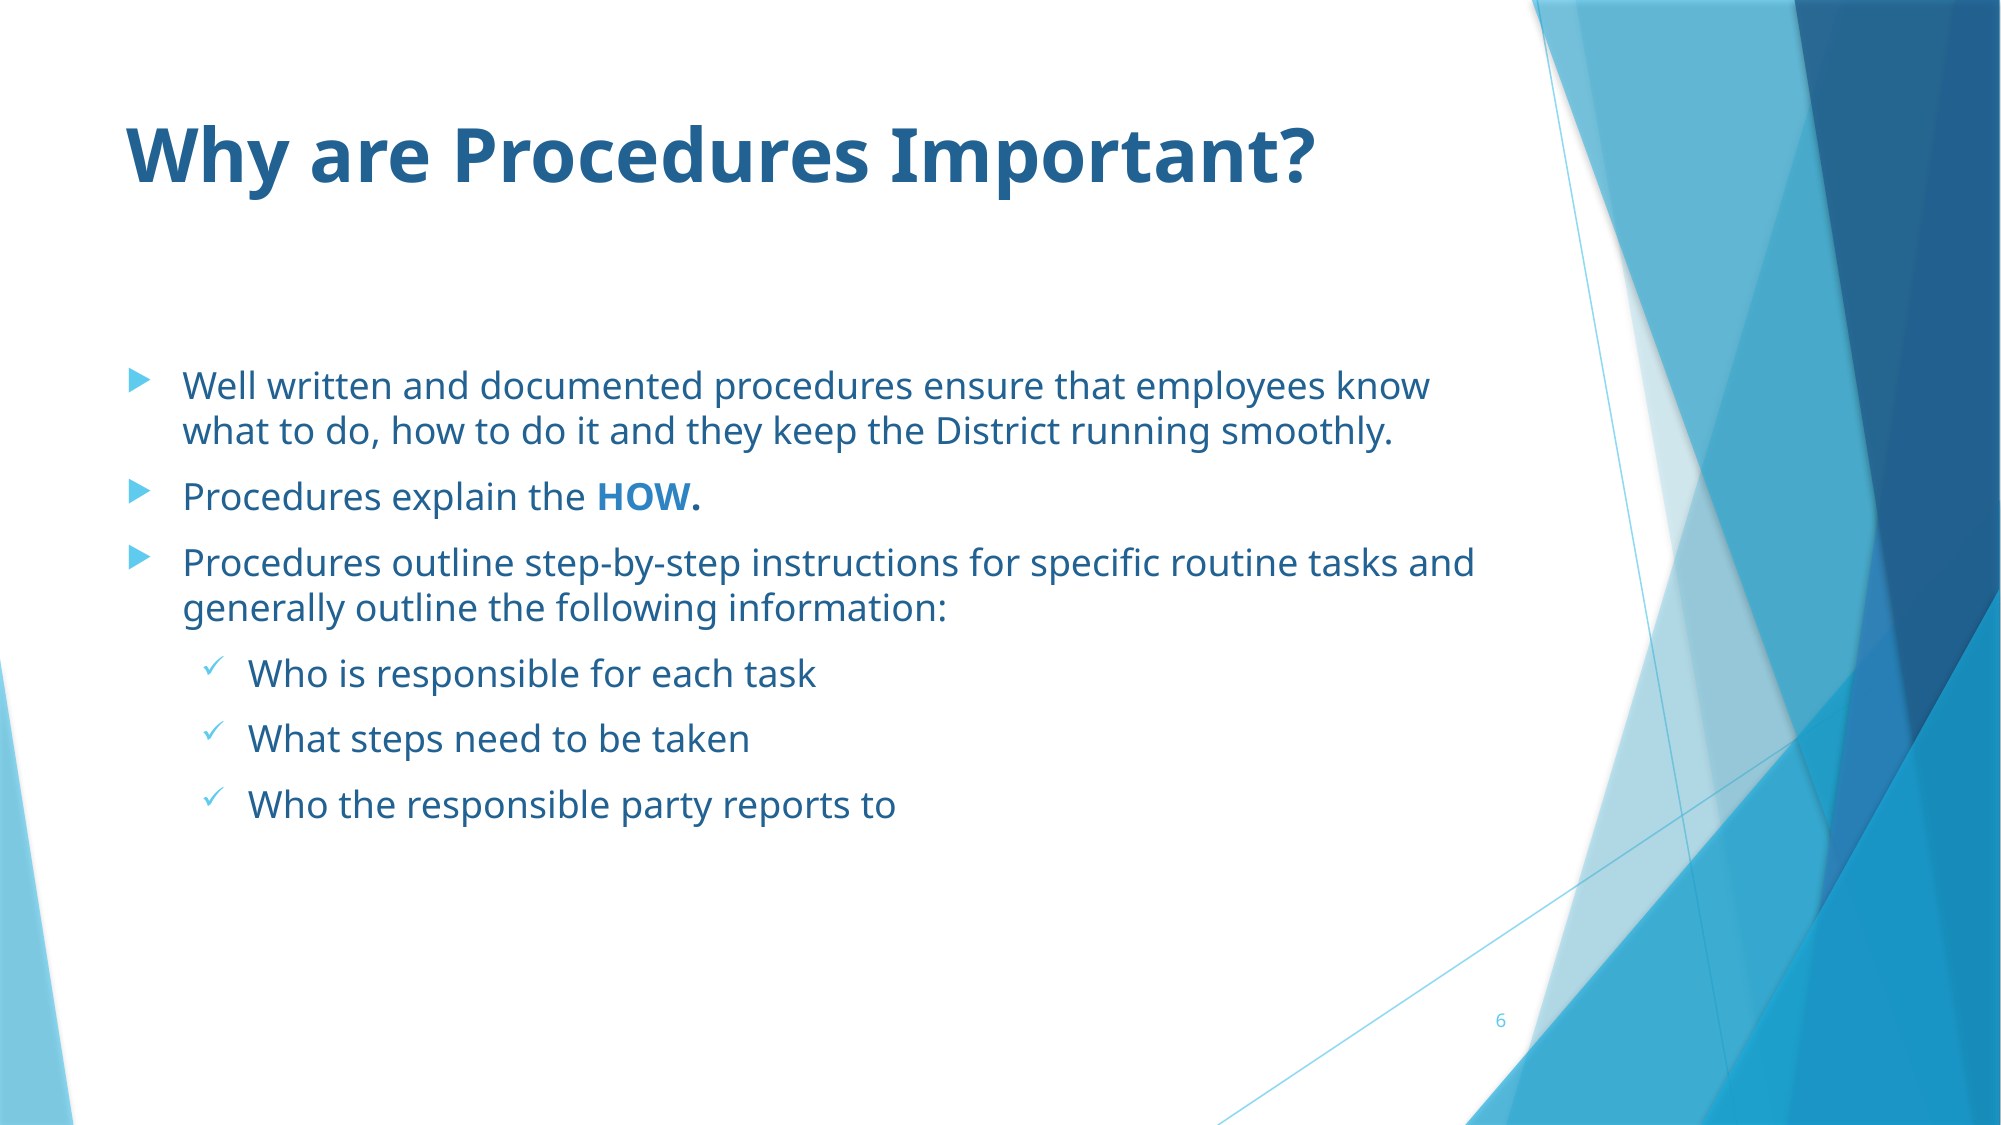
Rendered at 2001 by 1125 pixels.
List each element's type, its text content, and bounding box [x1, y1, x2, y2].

list Well written and documented procedures ensure that employees know what to do, how to do it and they keep the District running smoothly. Procedures explain the HOW. Procedures outline step-by-step instructions for specific routine tasks and generally outline the following information: Who is responsible for each task What steps need to be taken Who the responsible party reports to [111, 354, 1522, 992]
slide_number 6 [1409, 991, 1522, 1051]
title Why are Procedures Important? [111, 99, 1522, 317]
